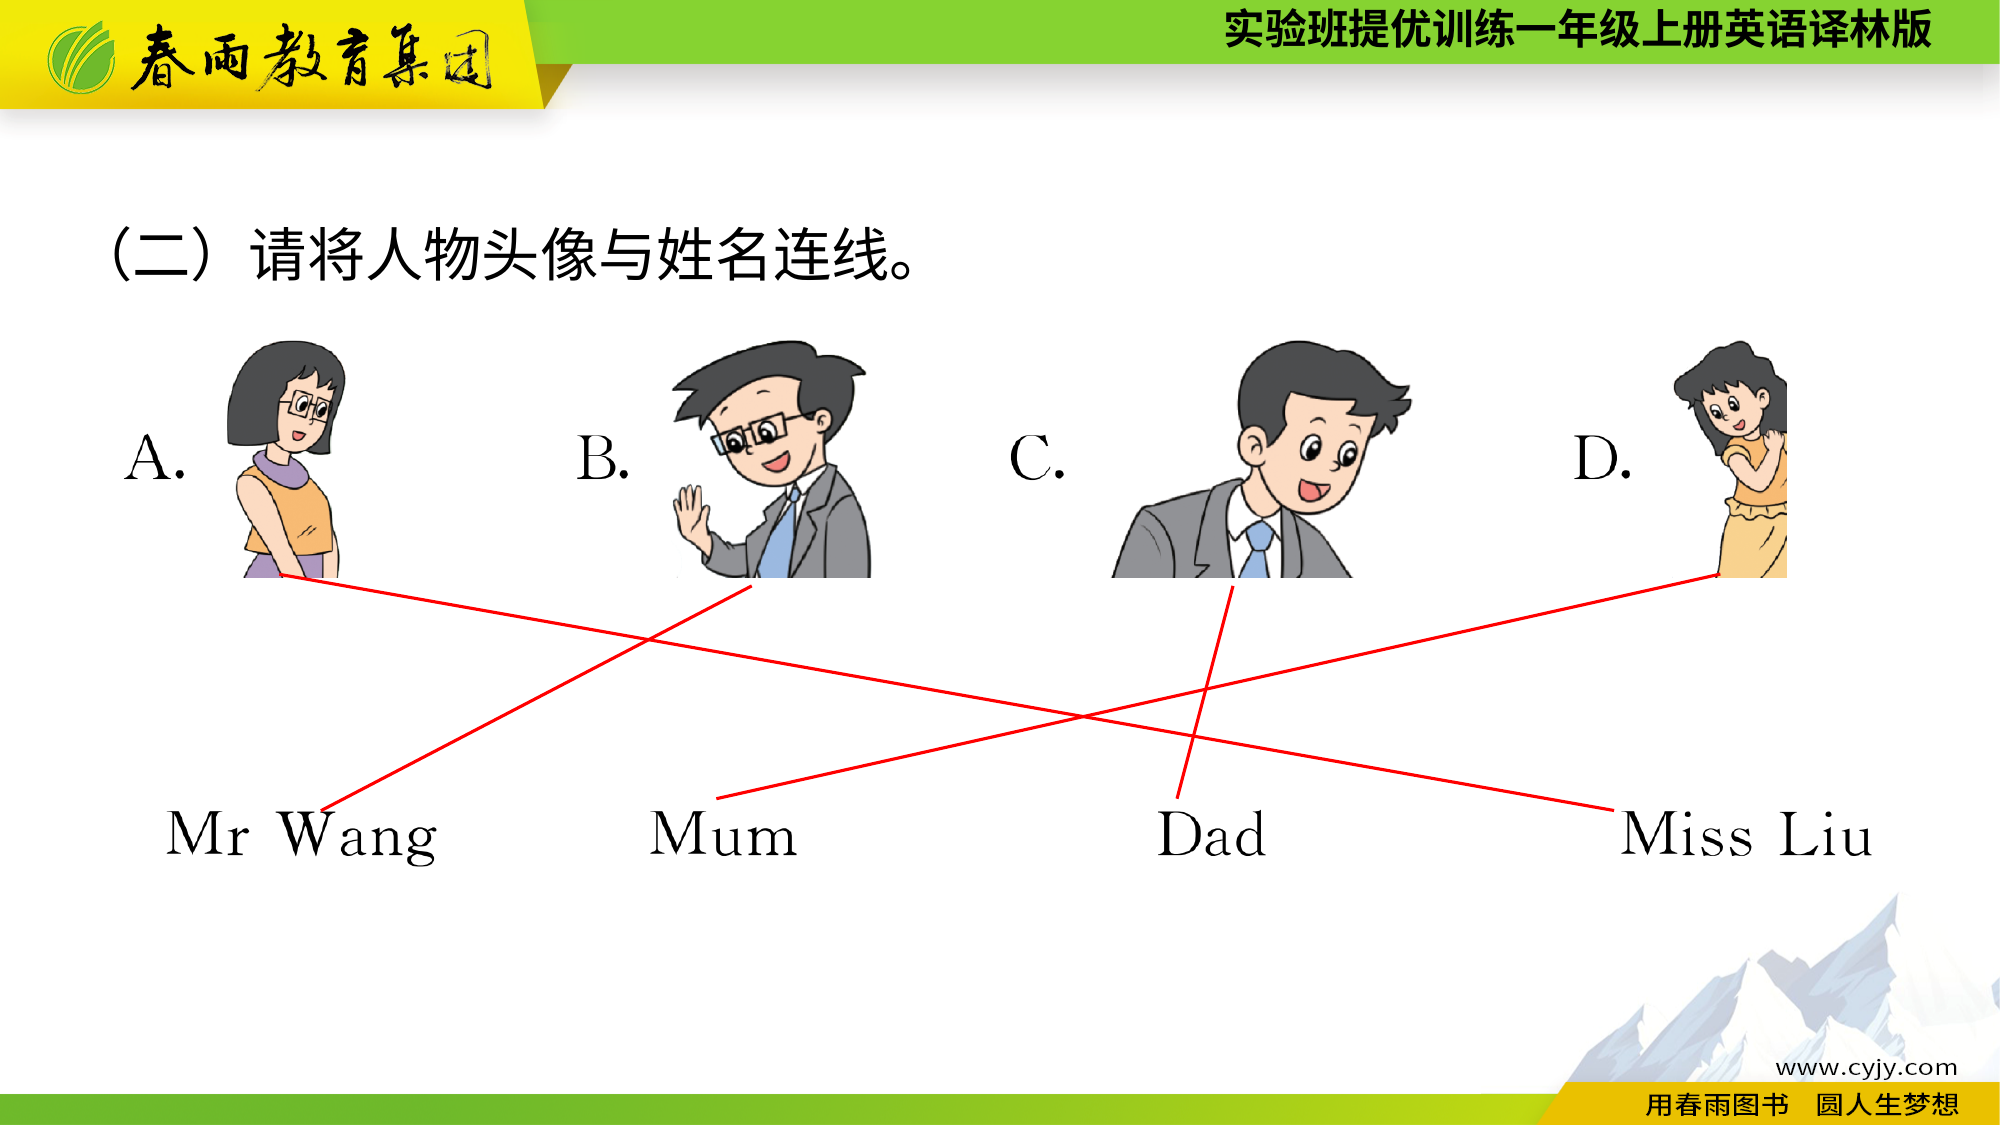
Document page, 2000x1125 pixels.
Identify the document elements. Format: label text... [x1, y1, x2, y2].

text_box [320, 585, 753, 811]
list （二）请将人物头像与姓名连线。 [59, 175, 1944, 284]
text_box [716, 573, 1721, 799]
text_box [757, 807, 1615, 811]
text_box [279, 573, 715, 811]
picture [0, 0, 2000, 1125]
